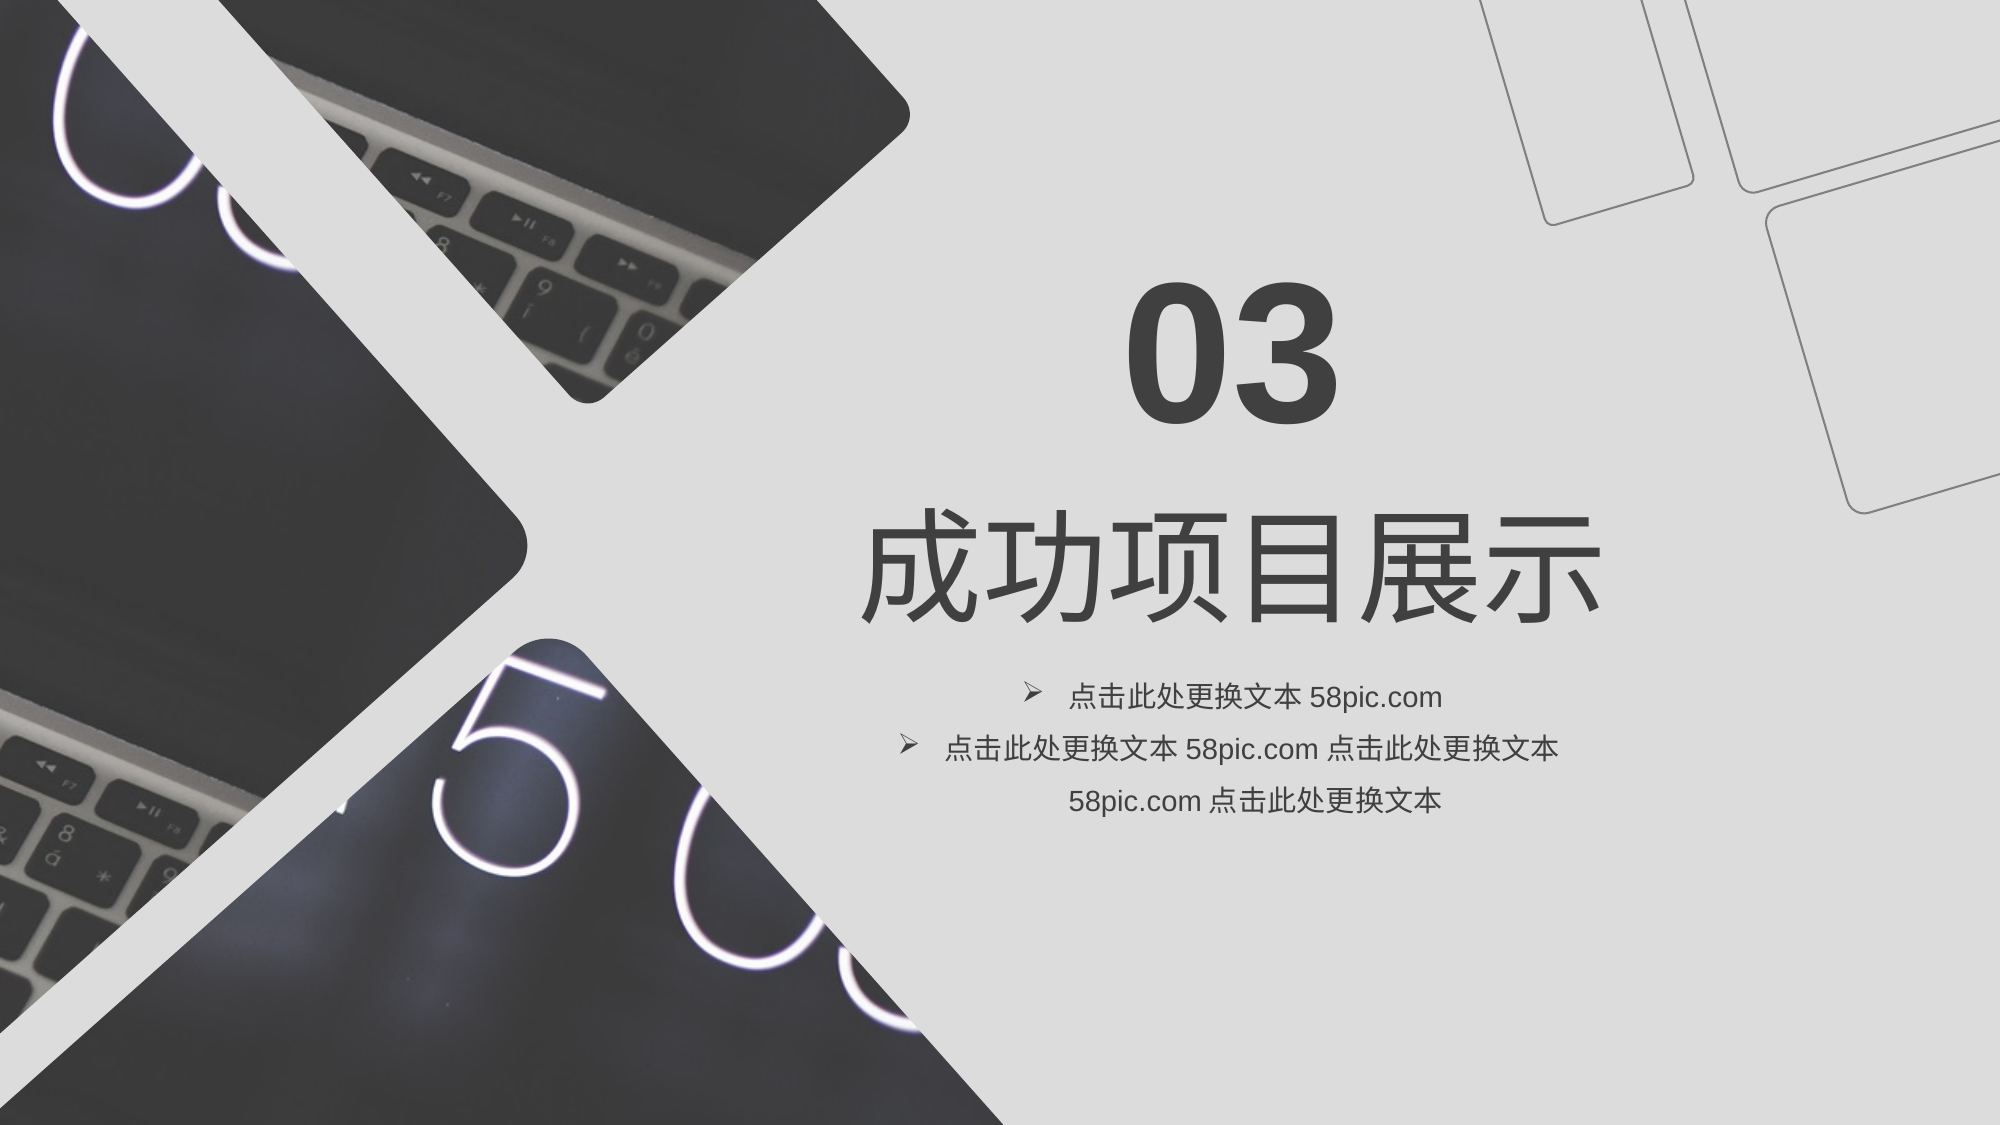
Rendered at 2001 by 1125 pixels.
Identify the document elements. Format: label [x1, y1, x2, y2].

text_box [1575, 0, 2000, 512]
picture [995, 1115, 1004, 1125]
text_box [0, 0, 995, 1125]
text_box [619, 240, 1846, 821]
